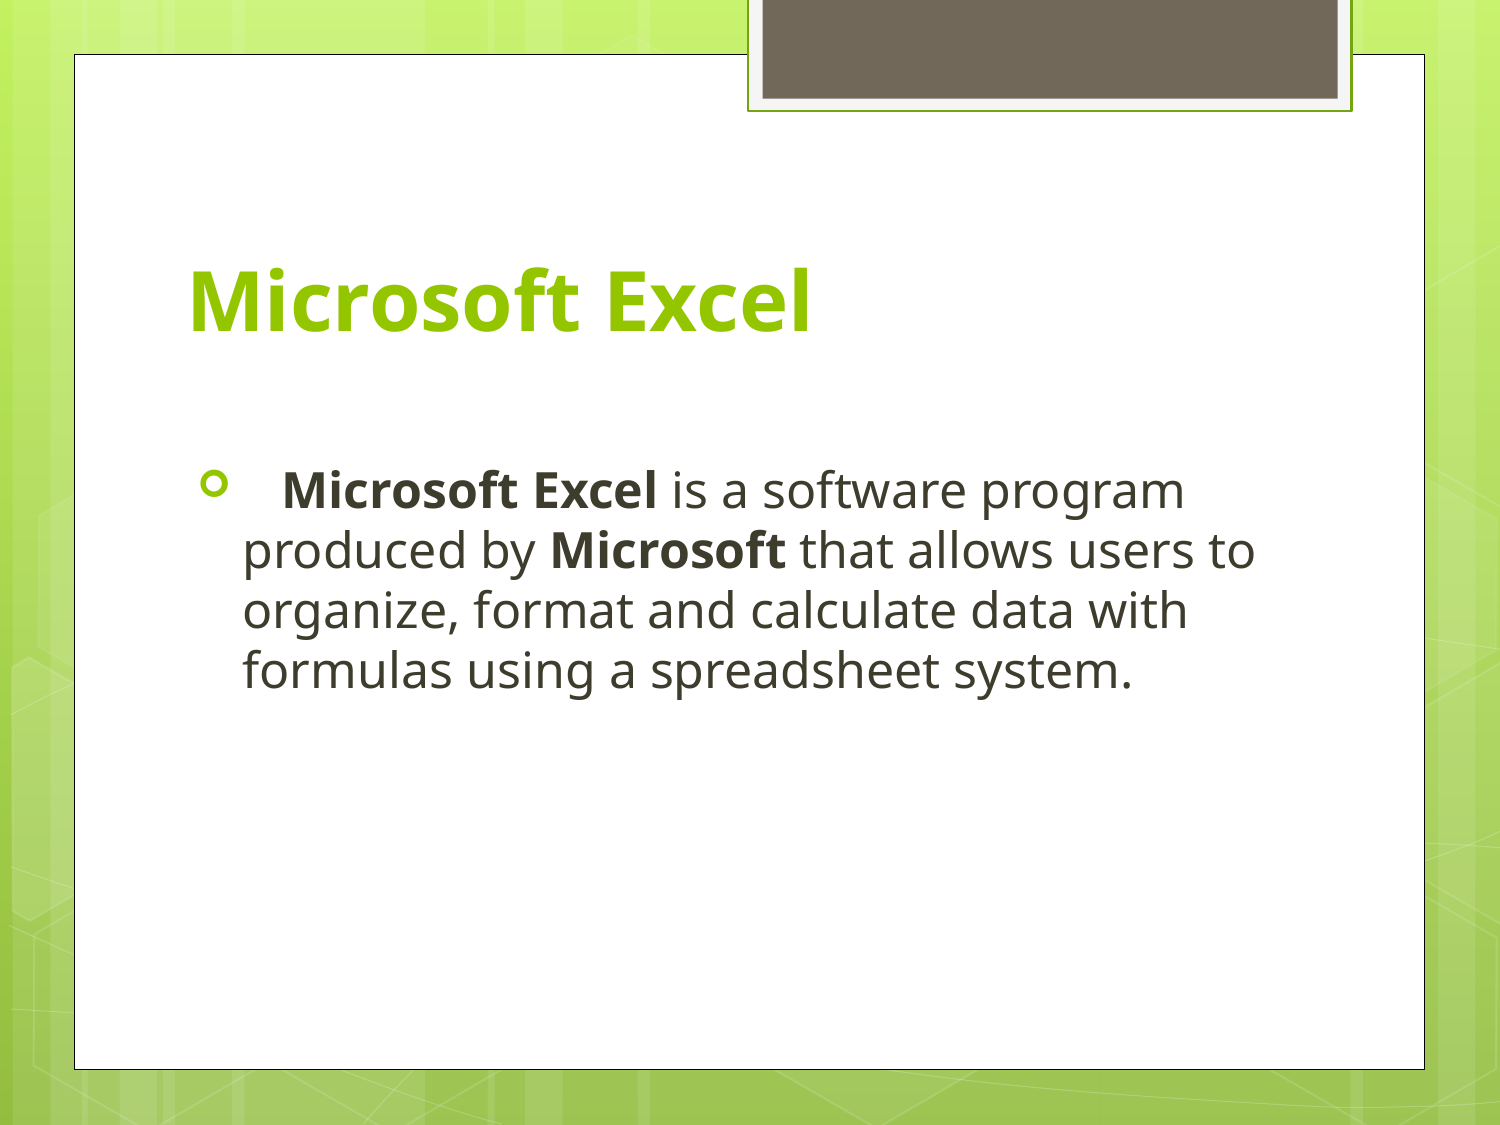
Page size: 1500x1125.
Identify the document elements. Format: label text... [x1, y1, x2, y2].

list Microsoft Excel is a software program produced by Microsoft that allows users to organize, format and calculate data with formulas using a spreadsheet system. [171, 381, 1283, 957]
title Microsoft Excel [171, 168, 1324, 357]
